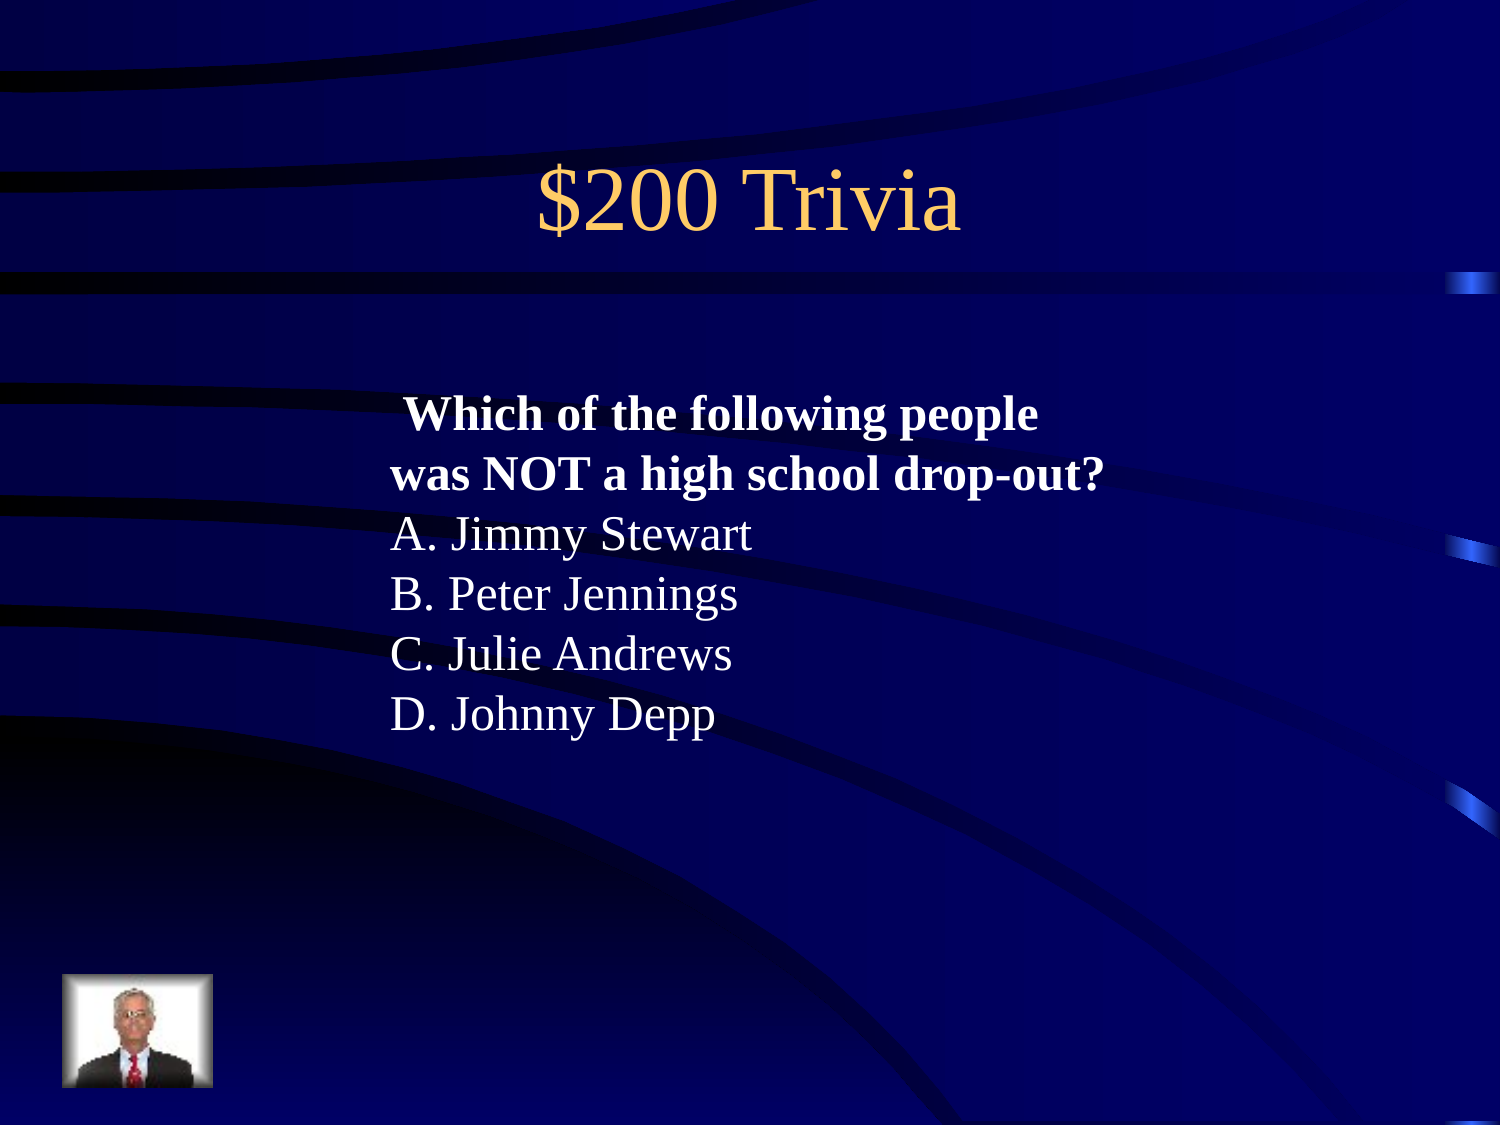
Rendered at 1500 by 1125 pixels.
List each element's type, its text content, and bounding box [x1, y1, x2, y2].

text_box Which of the following people was NOT a high school drop-out? A. Jimmy Stewart B. Peter Jennings C. Julie Andrews D. Johnny Depp [374, 373, 1125, 748]
picture [62, 974, 213, 1088]
title $200 Trivia [112, 99, 1388, 288]
